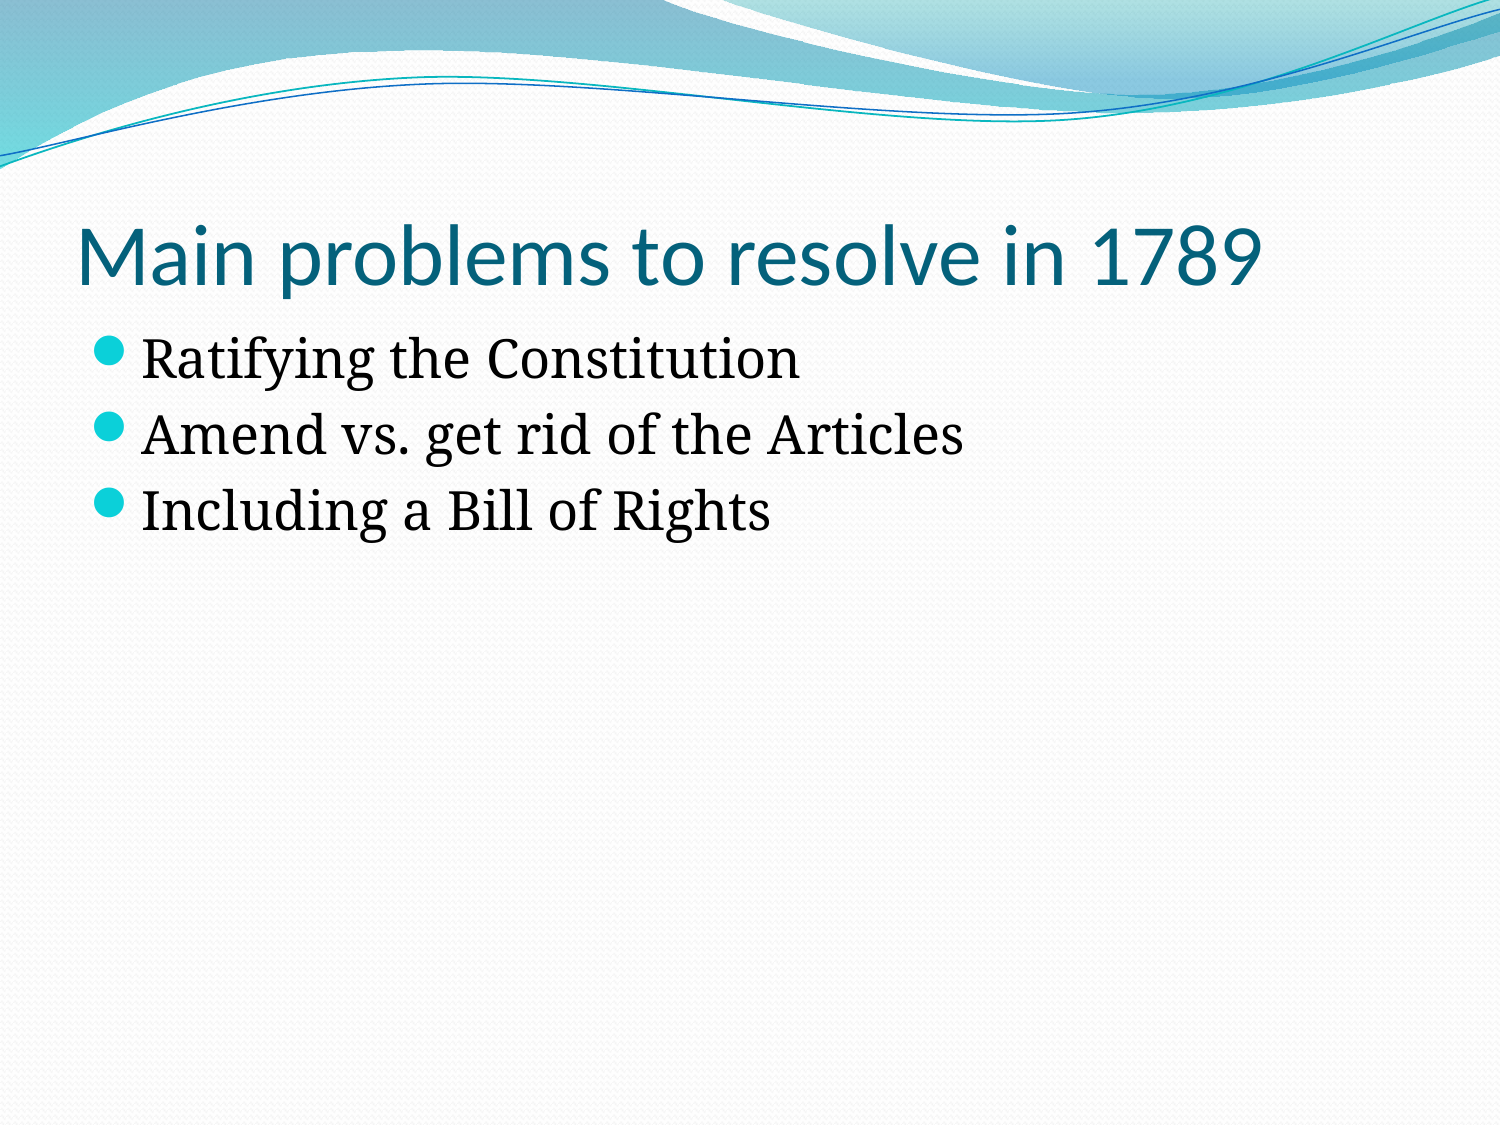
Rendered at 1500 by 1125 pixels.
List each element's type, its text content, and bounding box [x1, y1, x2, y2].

title Main problems to resolve in 1789 [75, 115, 1425, 303]
list Ratifying the Constitution Amend vs. get rid of the Articles Including a Bill of Rights [75, 317, 1425, 1038]
